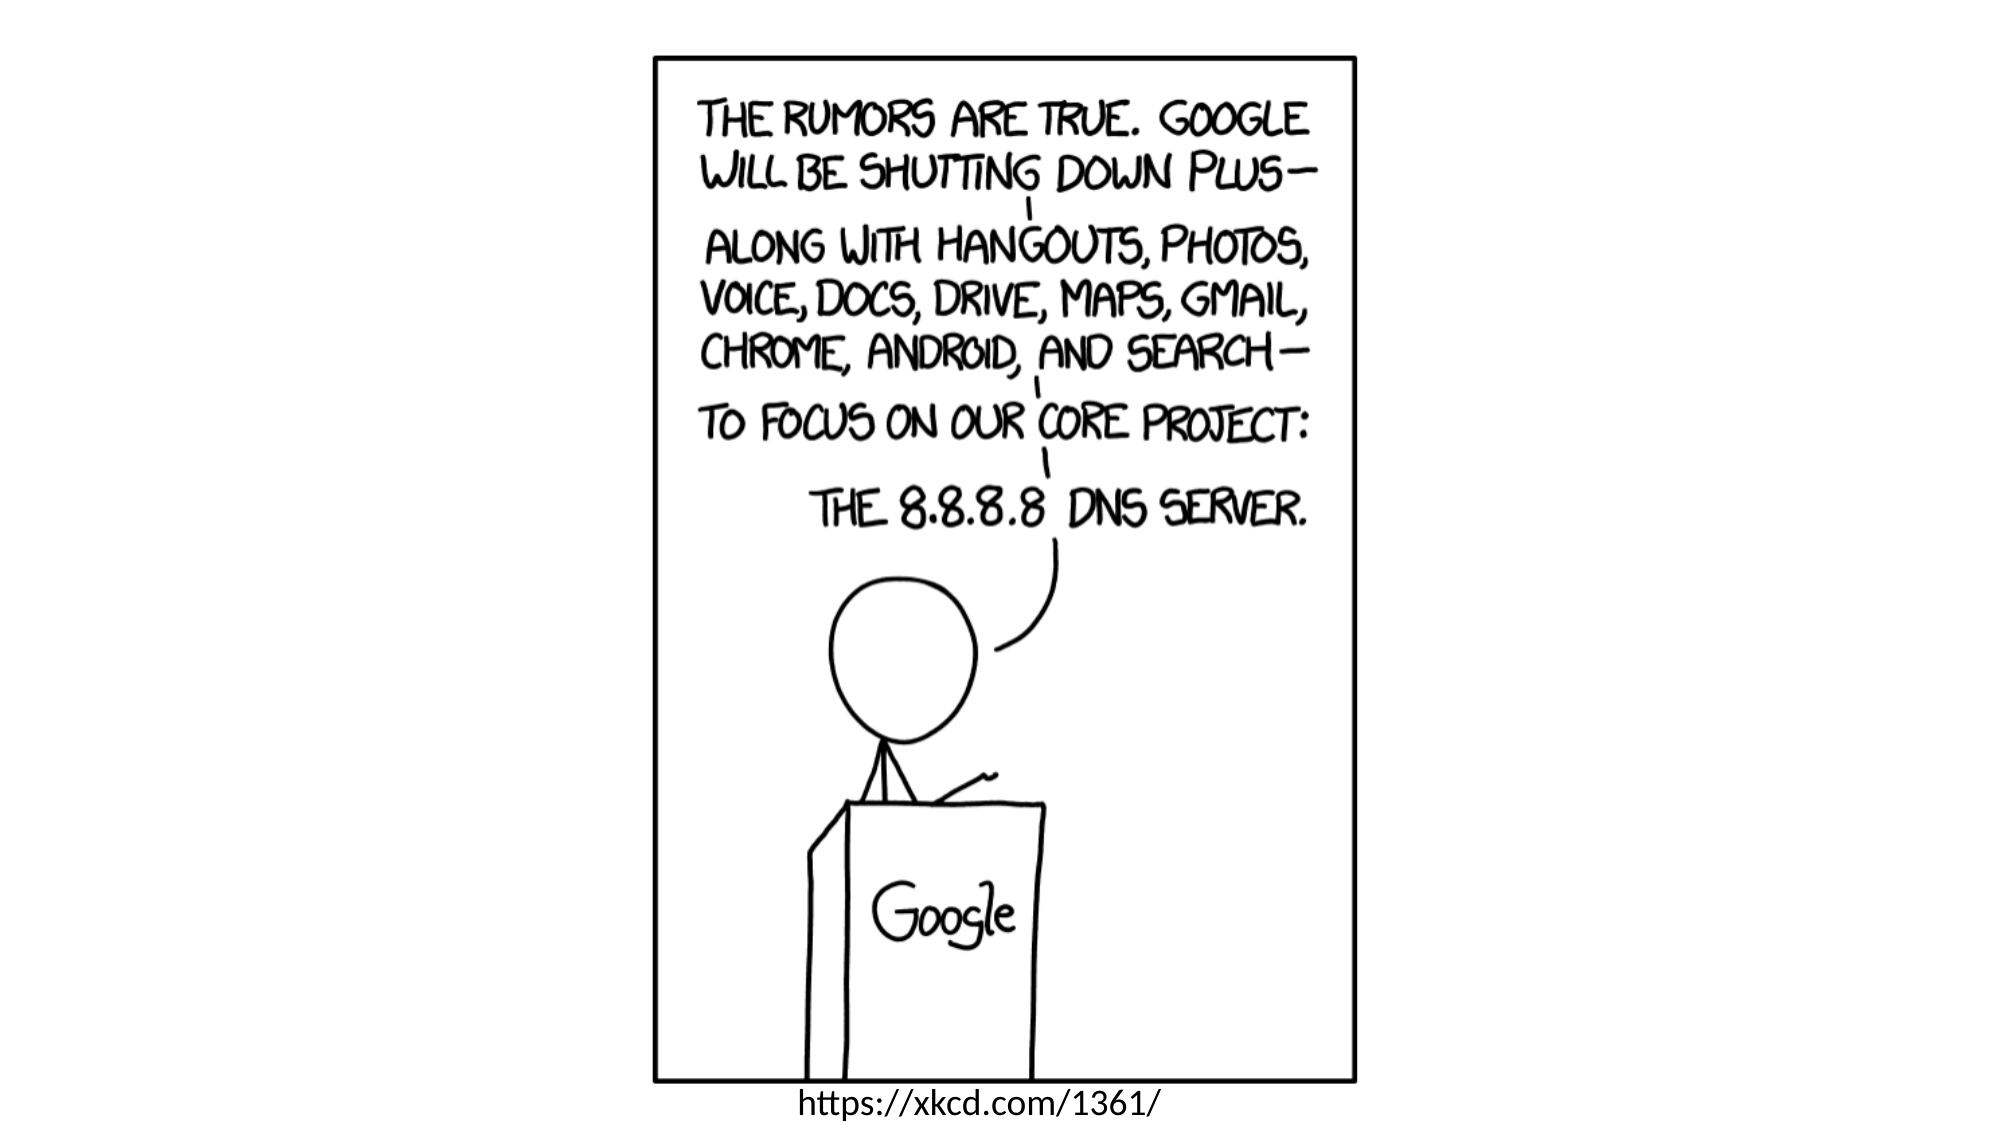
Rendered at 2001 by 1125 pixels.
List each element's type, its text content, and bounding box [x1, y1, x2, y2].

text_box https://xkcd.com/1361/ [782, 1117, 1177, 1125]
picture [618, 37, 1403, 1117]
